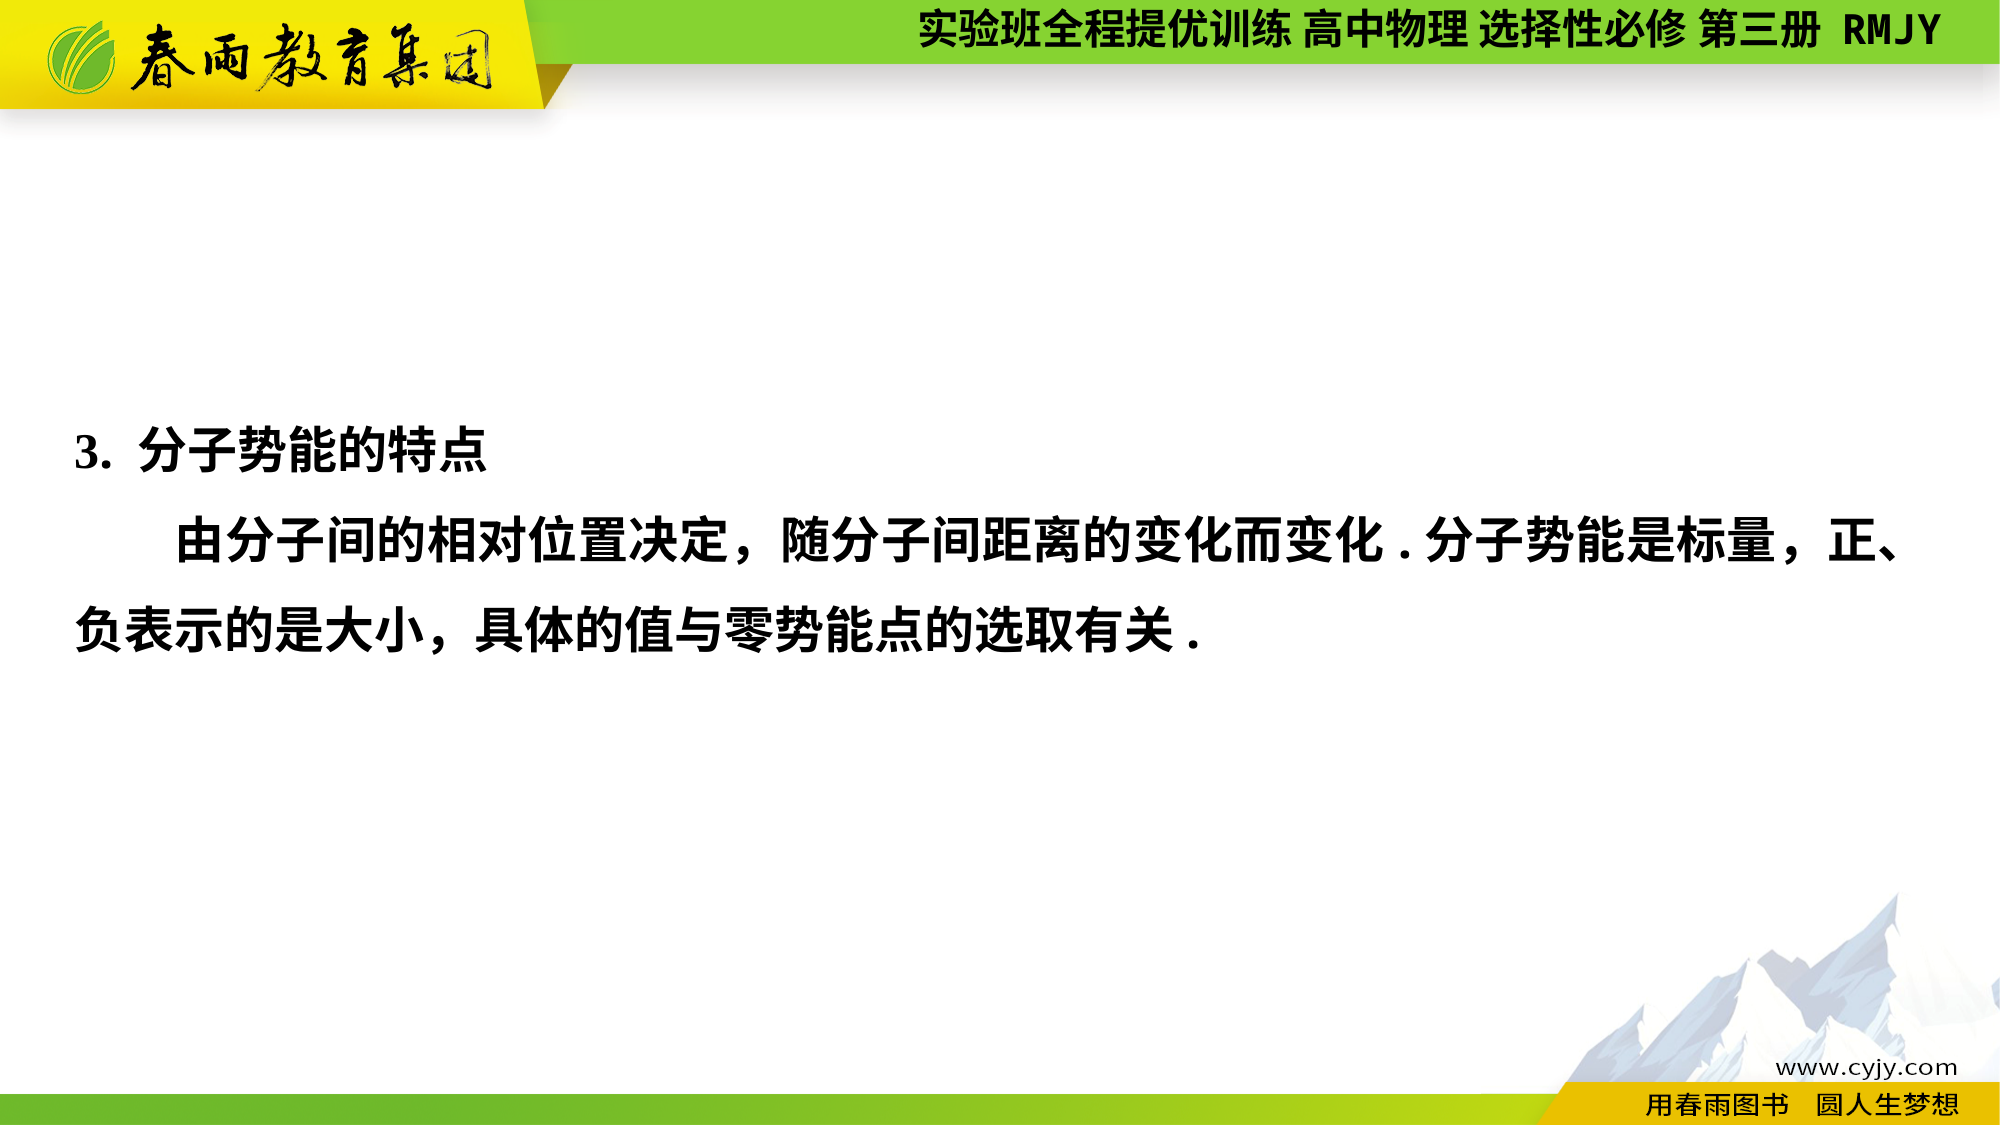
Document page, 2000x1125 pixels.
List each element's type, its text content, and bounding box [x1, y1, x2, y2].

list 3. 分子势能的特点 由分子间的相对位置决定，随分子间距离的变化而变化.分子势能是标量，正、负表示的是大小，具体的值与零势能点的选取有关. [59, 380, 1944, 657]
picture [0, 0, 2000, 1125]
